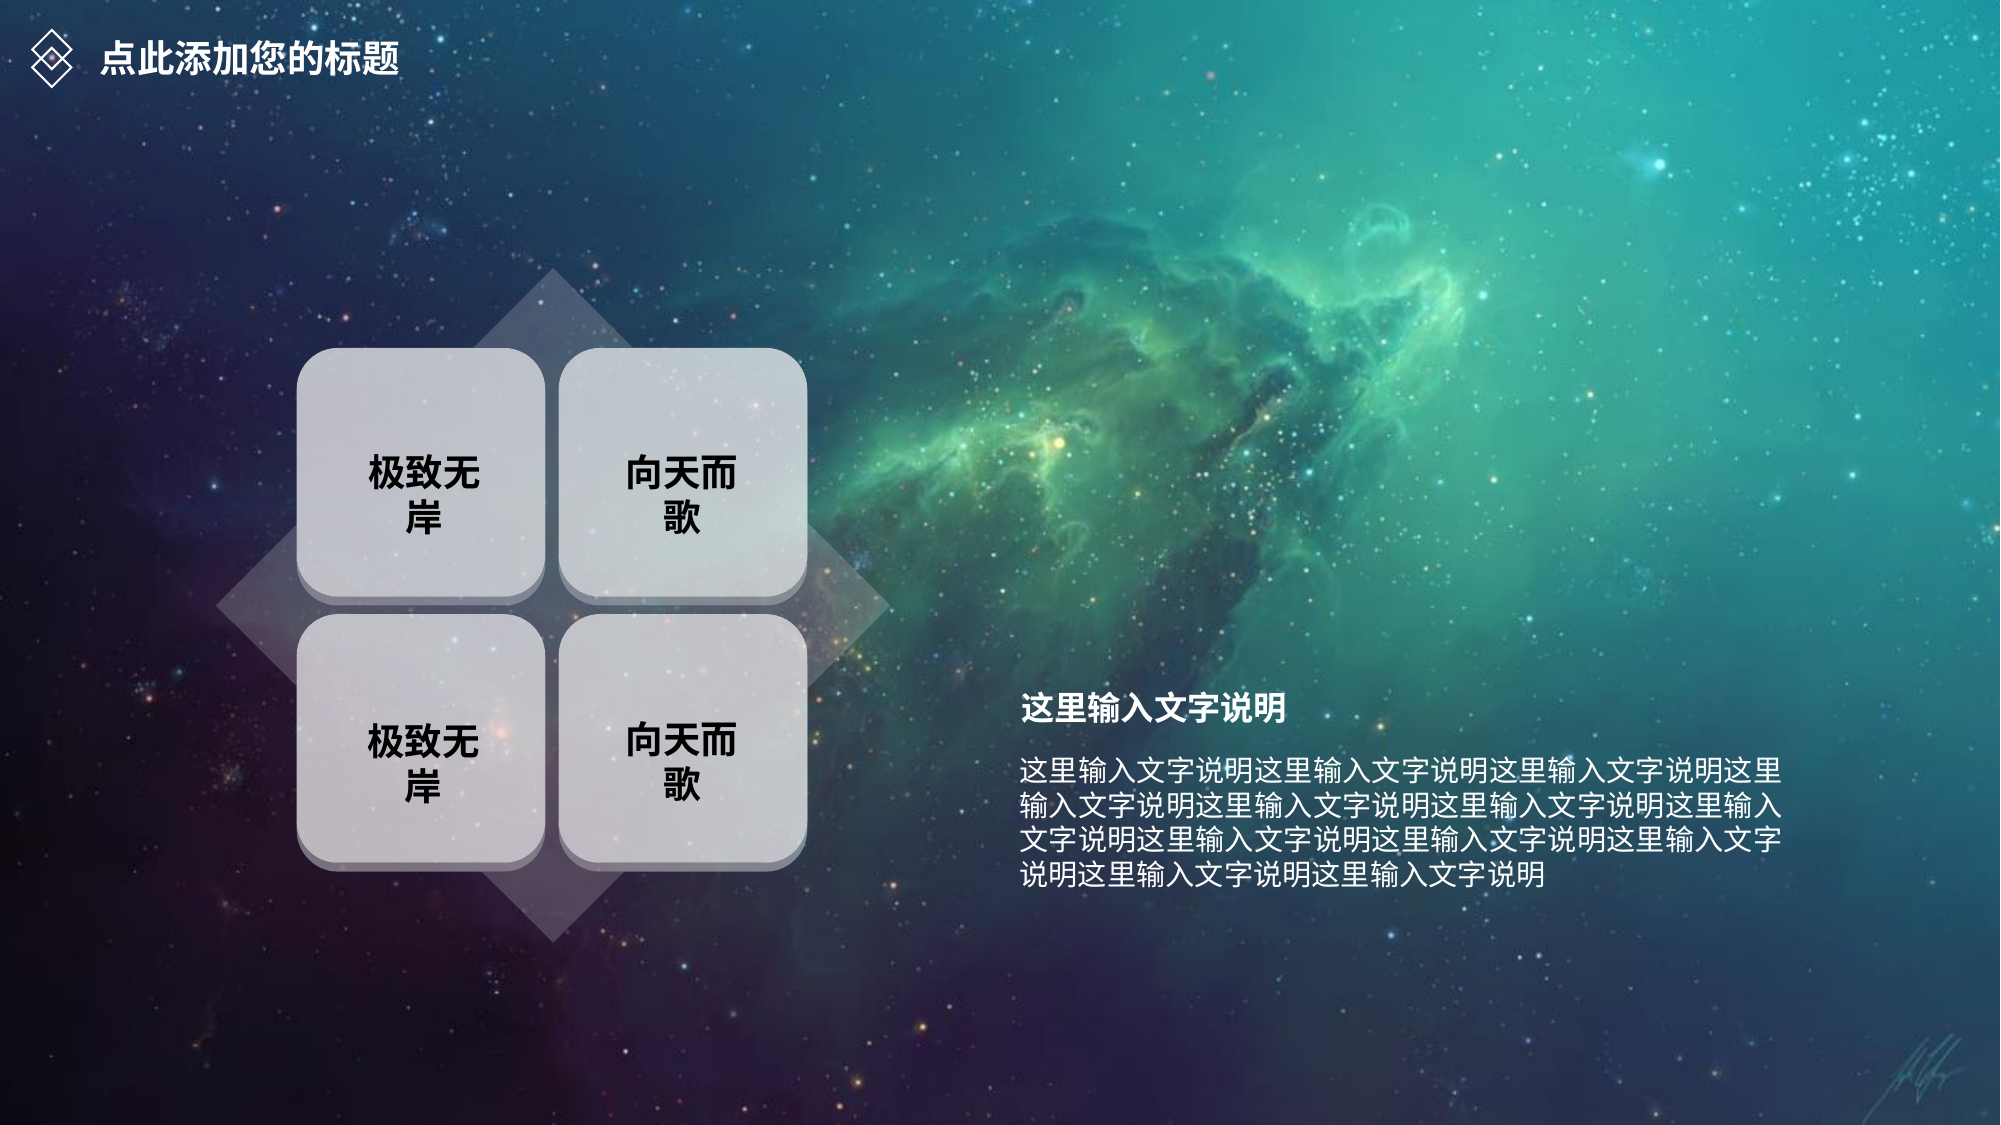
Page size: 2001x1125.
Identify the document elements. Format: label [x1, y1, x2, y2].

picture [0, 0, 2000, 1125]
text_box [32, 29, 72, 88]
